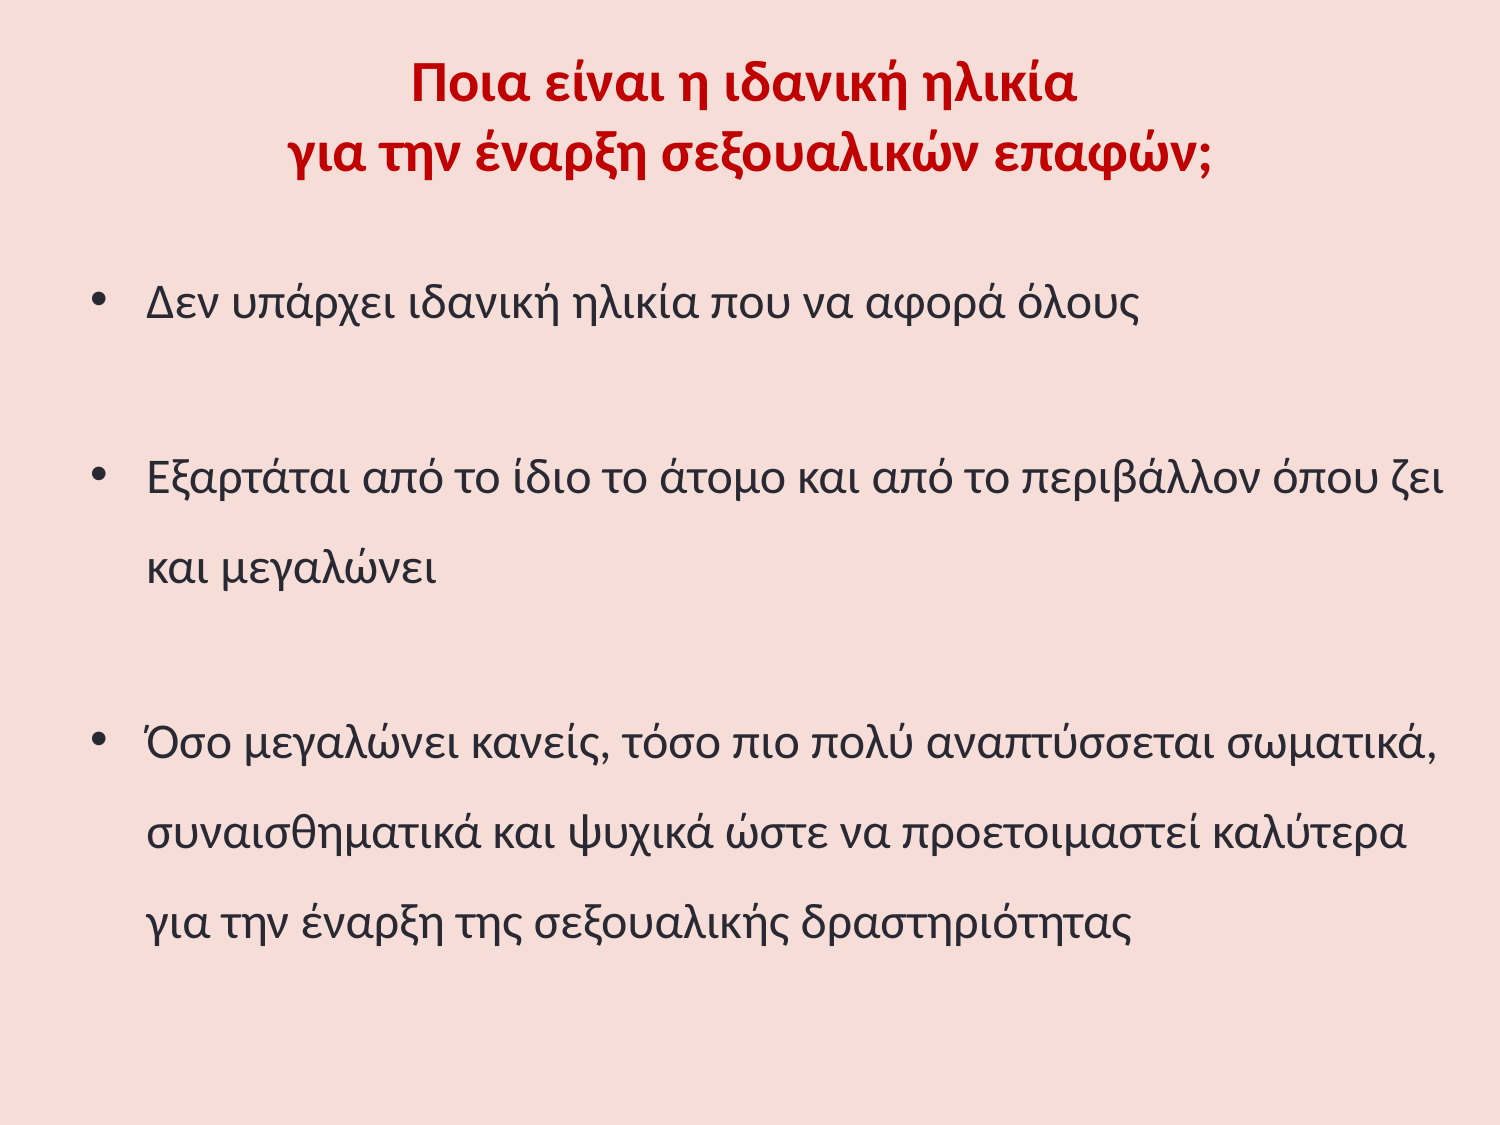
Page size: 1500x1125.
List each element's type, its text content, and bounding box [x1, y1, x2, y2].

title Ποια είναι η ιδανική ηλικία για την έναρξη σεξουαλικών επαφών; [76, 54, 1427, 160]
list Δεν υπάρχει ιδανική ηλικία που να αφορά όλους Εξαρτάται από το ίδιο το άτομο και από το περιβάλλον όπου ζει και μεγαλώνει Όσο μεγαλώνει κανείς, τόσο πιο πολύ αναπτύσσεται σωματικά, συναισθηματικά και ψυχικά ώστε να προετοιμαστεί καλύτερα για την έναρξη της σεξουαλικής δραστηριότητας [74, 160, 1471, 1083]
